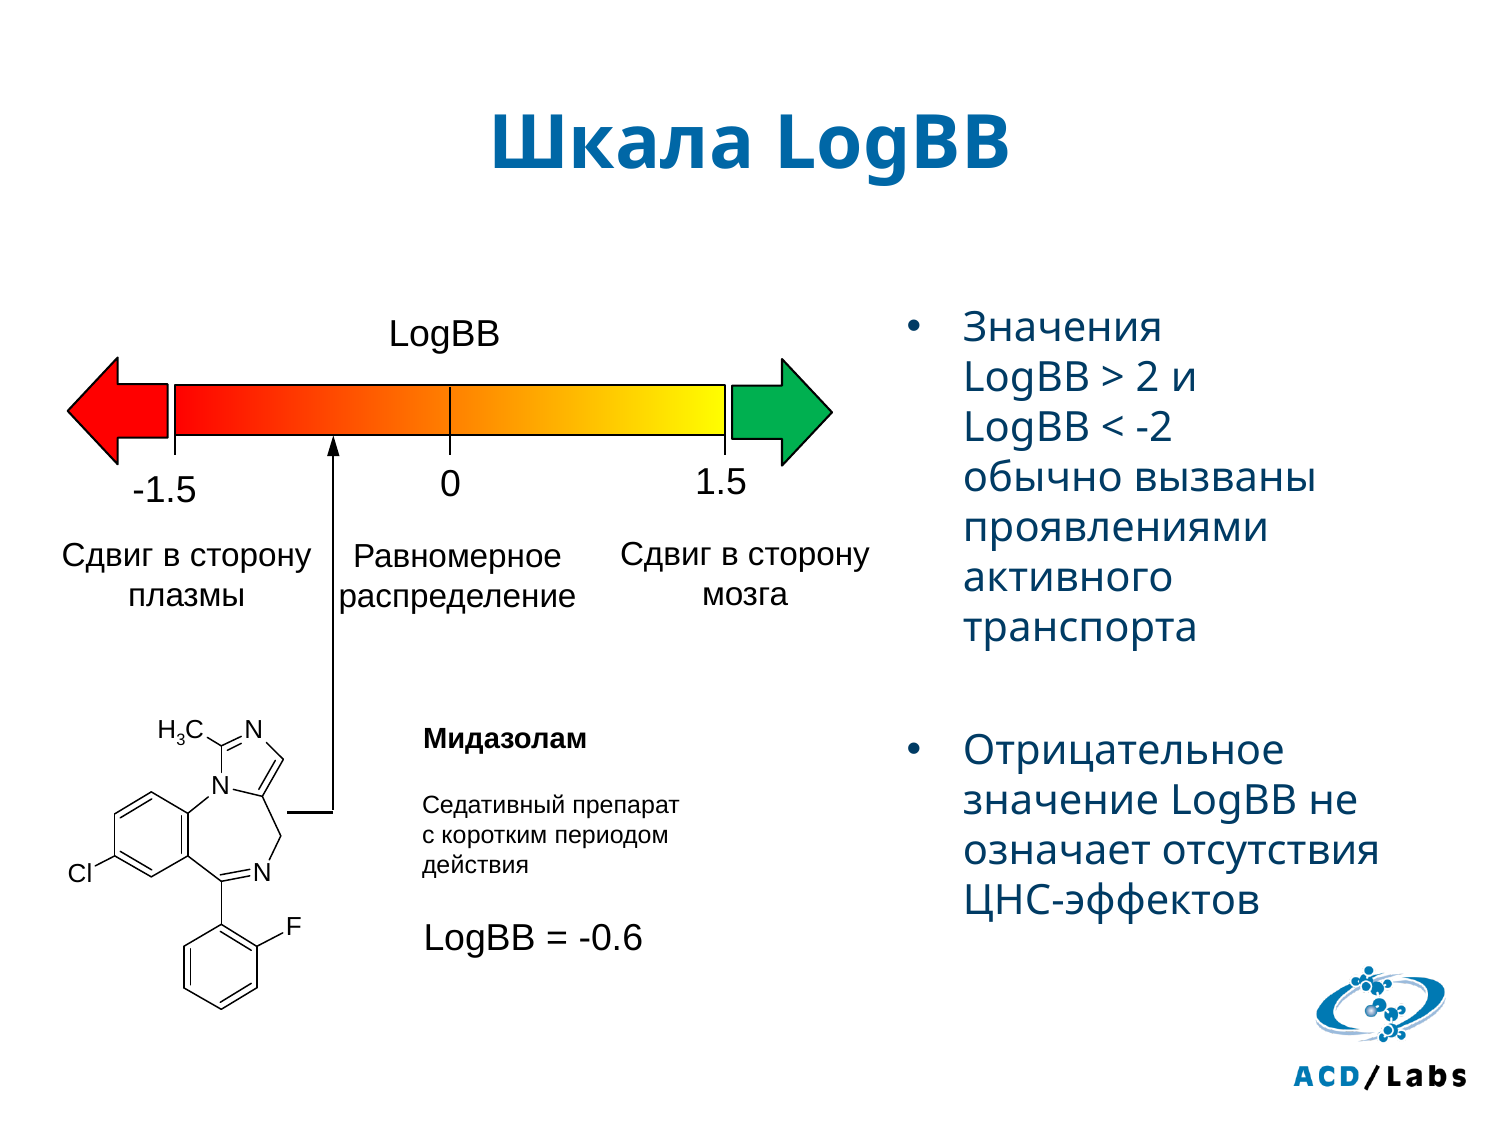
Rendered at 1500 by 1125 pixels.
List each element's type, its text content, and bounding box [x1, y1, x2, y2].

list Значения LogBB > 2 и LogBB < -2 обычно вызваны проявлениями активного транспорта Отрицательное значение LogBB не означает отсутствия ЦНС-эффектов [891, 292, 1426, 1036]
text_box Равномерное распределение [338, 526, 592, 622]
picture [1293, 964, 1471, 1101]
text_box [174, 385, 725, 436]
text_box Сдвиг в сторону мозга [605, 524, 886, 620]
text_box 0 [425, 452, 476, 512]
title Шкала LogBB [74, 44, 1426, 233]
text_box [732, 359, 833, 466]
text_box [67, 357, 168, 465]
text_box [67, 715, 303, 1021]
text_box LogBB [373, 301, 516, 362]
text_box Мидазолам [408, 712, 603, 763]
text_box Сдвиг в сторону плазмы [46, 525, 327, 621]
text_box -1.5 [117, 457, 212, 517]
text_box LogBB = -0.6 [408, 905, 659, 965]
text_box Седативный препарат с коротким периодом действия [407, 781, 702, 886]
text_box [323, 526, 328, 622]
text_box 1.5 [680, 449, 762, 510]
